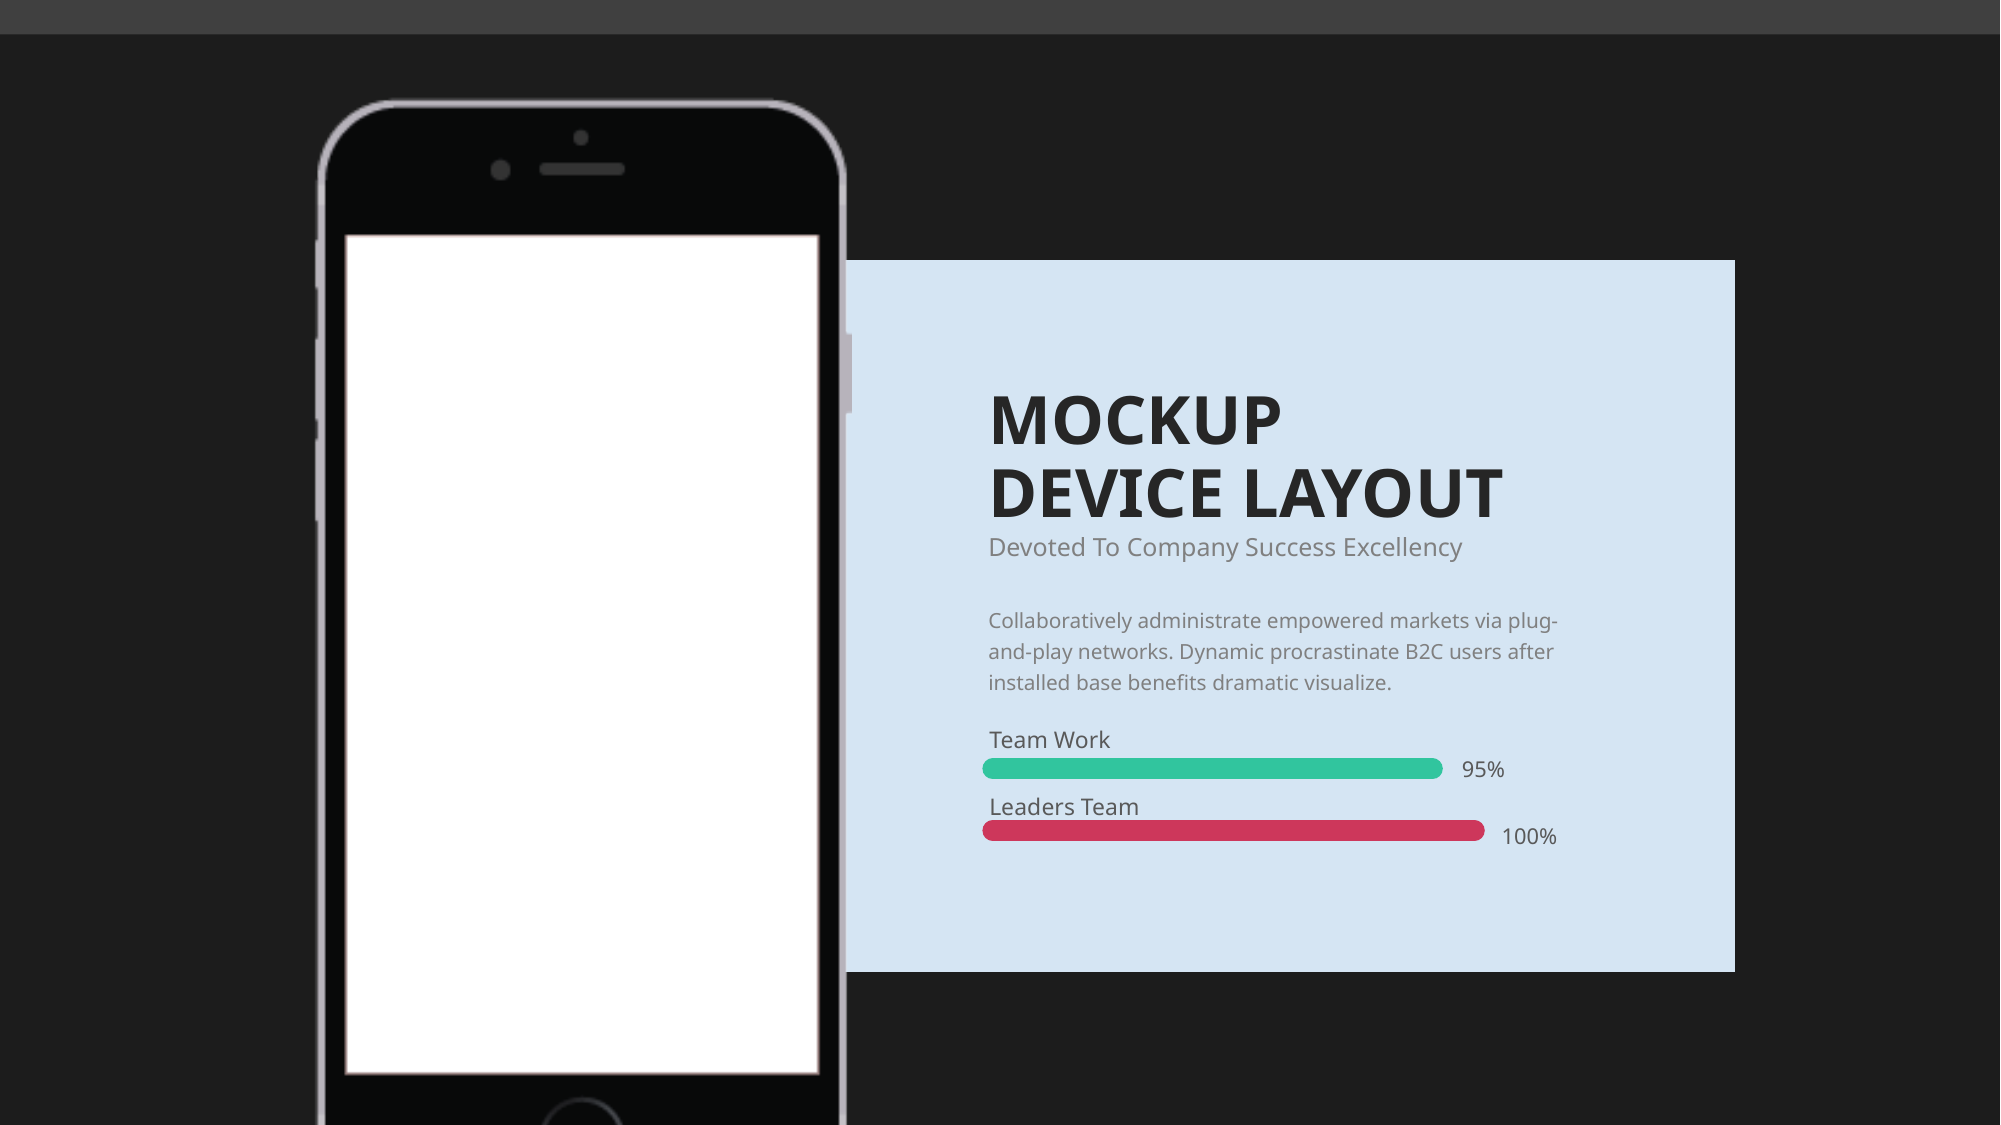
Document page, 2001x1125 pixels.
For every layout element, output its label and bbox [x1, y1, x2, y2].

picture [0, 0, 2000, 1125]
text_box [989, 725, 1567, 849]
